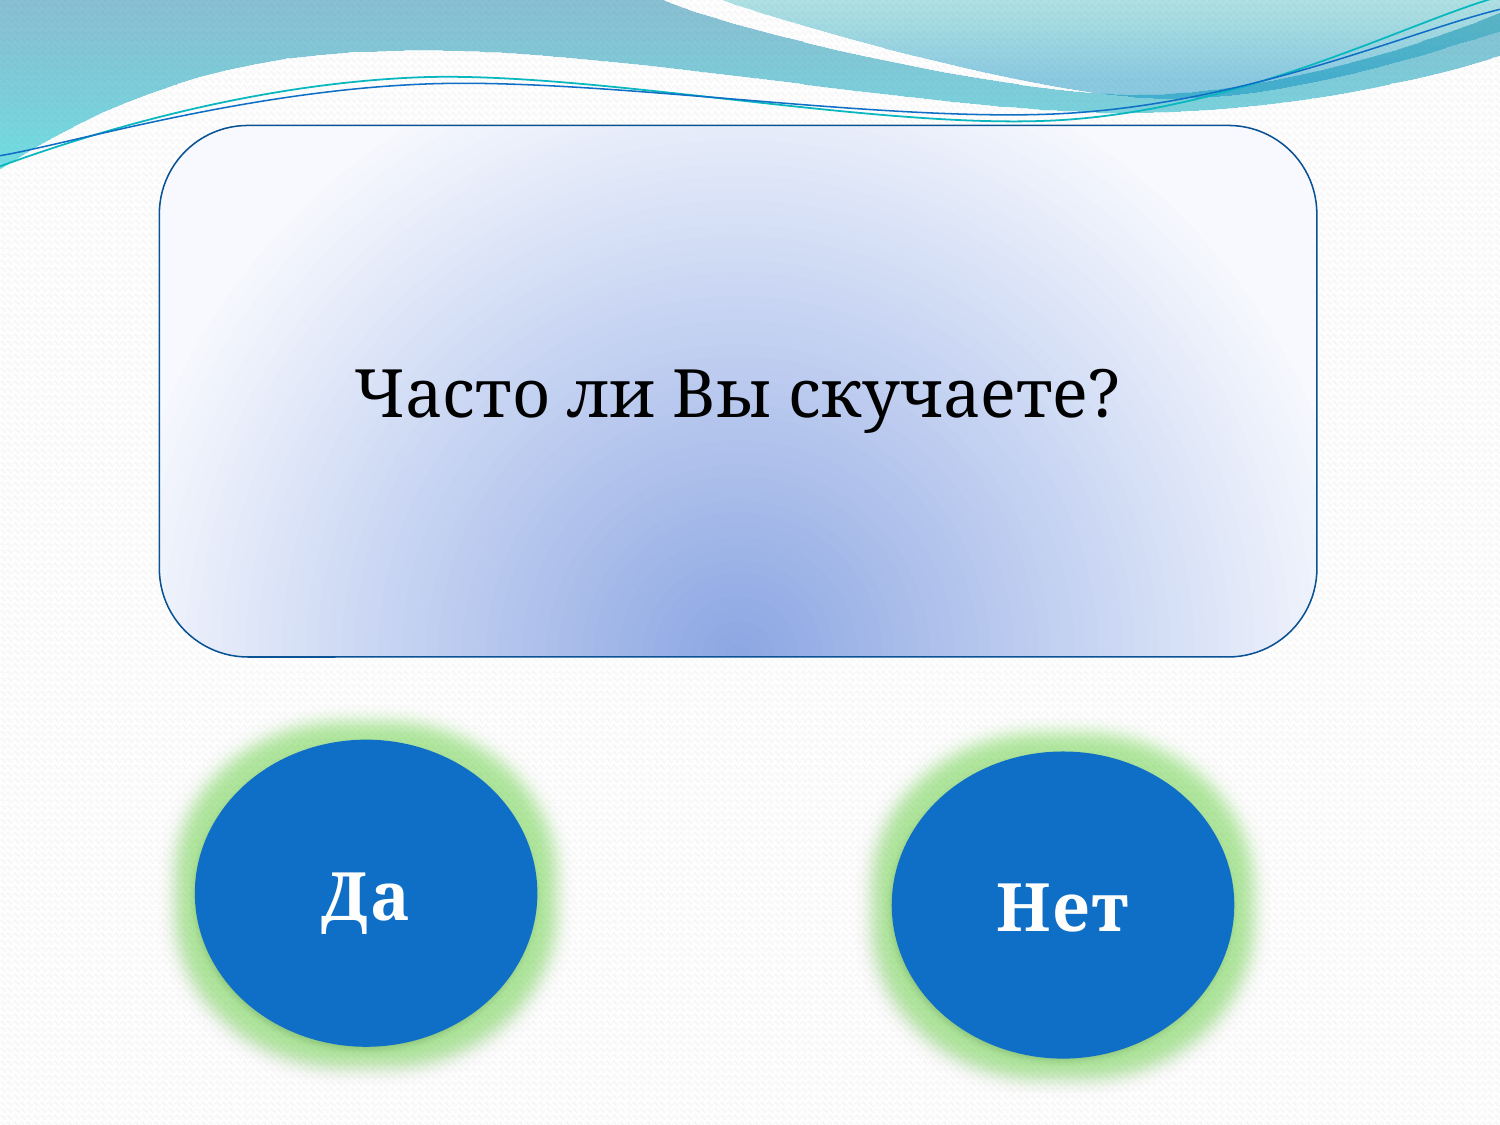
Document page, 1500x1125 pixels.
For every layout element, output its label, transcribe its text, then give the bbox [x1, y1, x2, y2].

text_box Нет [889, 749, 1237, 1061]
text_box Часто ли Вы скучаете? [158, 124, 1318, 658]
text_box Да [192, 737, 540, 1049]
